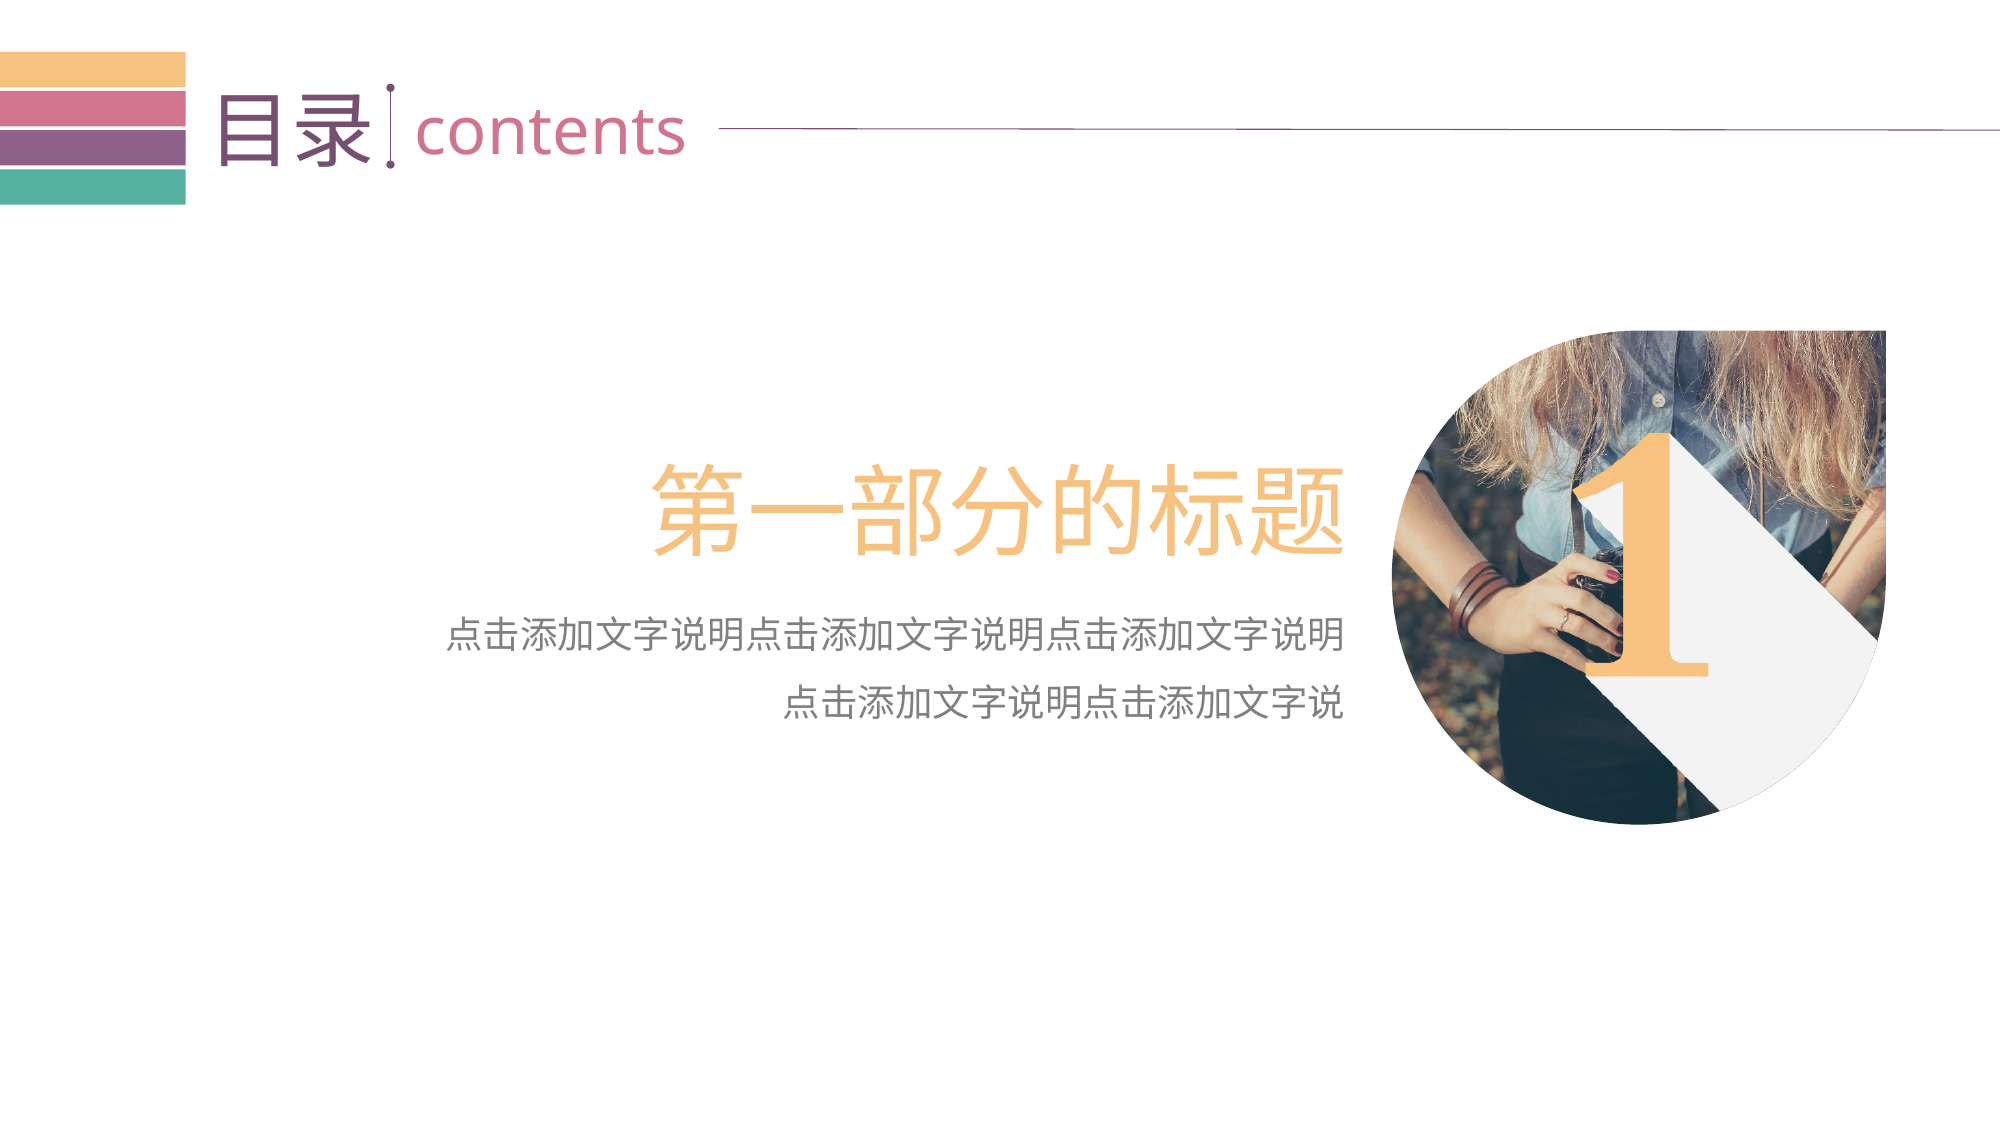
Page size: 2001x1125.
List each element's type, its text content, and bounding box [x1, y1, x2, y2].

text_box 目录 [186, 70, 398, 185]
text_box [0, 51, 186, 205]
text_box 点击添加文字说明点击添加文字说明点击添加文字说明点击添加文字说明点击添加文字说 [419, 581, 1360, 731]
text_box 第一部分的标题 [625, 441, 1363, 576]
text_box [1391, 330, 1886, 825]
text_box contents [399, 80, 741, 176]
